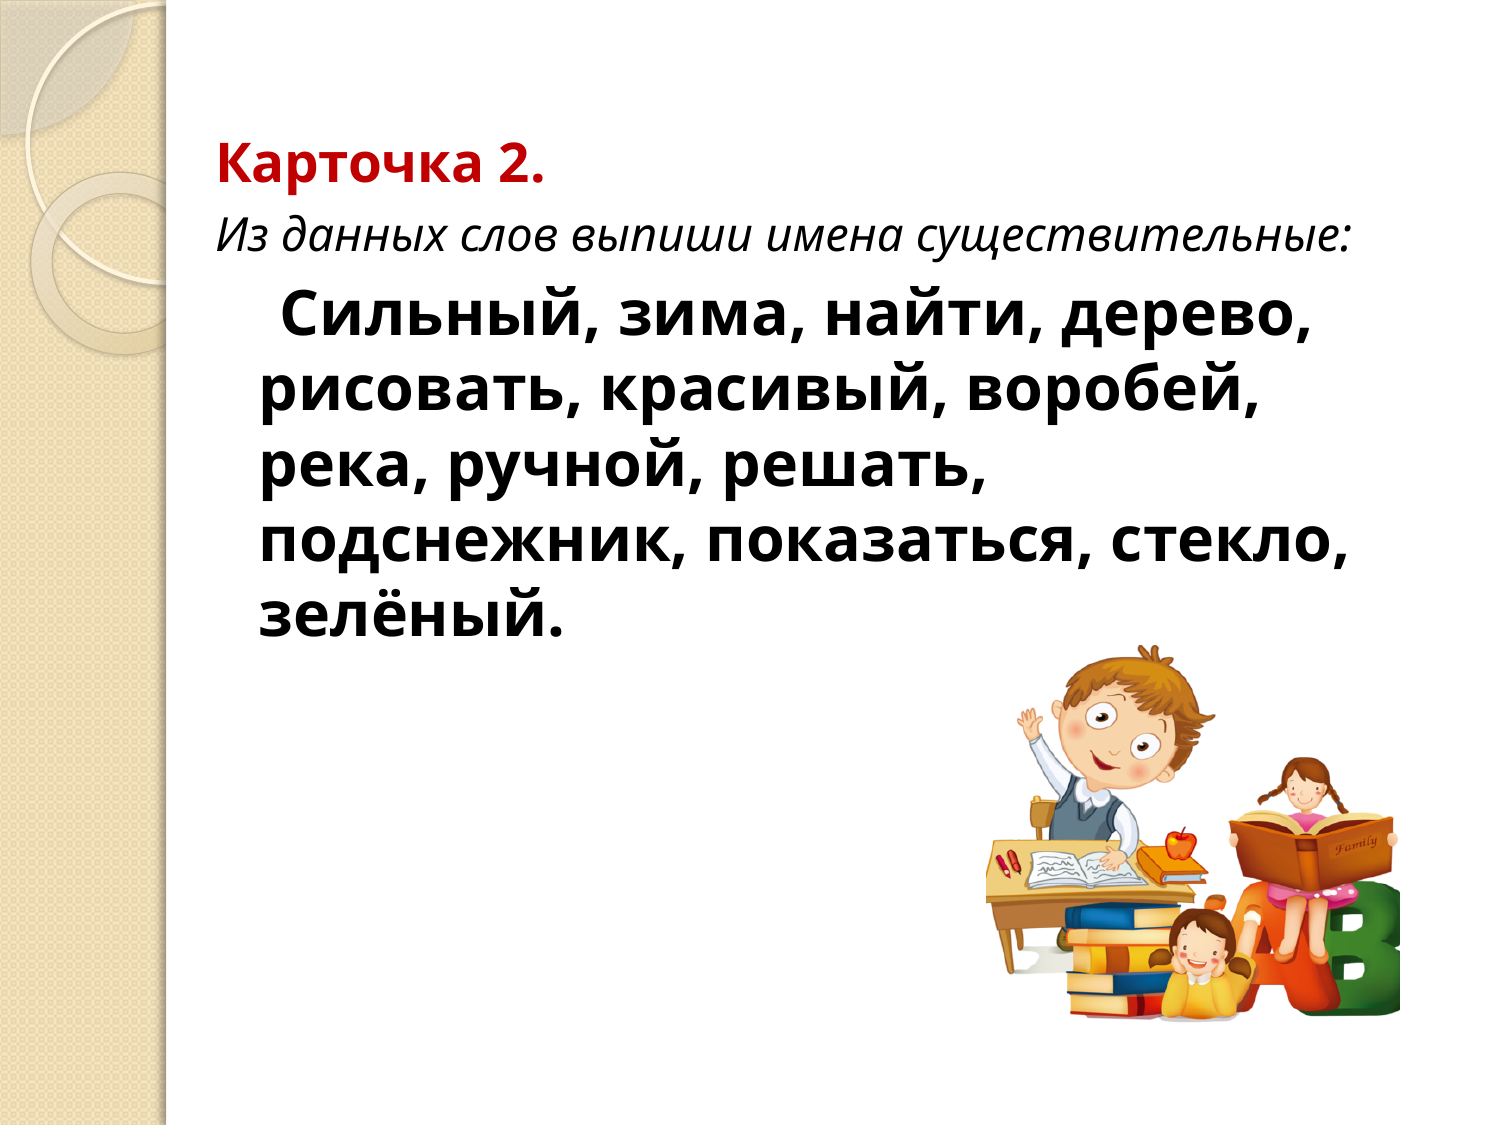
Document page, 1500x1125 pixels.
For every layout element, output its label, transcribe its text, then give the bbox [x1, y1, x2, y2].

picture [985, 644, 1400, 1059]
list Карточка 2. Из данных слов выпиши имена существительные: Сильный, зима, найти, дерево, рисовать, красивый, воробей, река, ручной, решать, подснежник, показаться, стекло, зелёный. [187, 120, 1376, 690]
